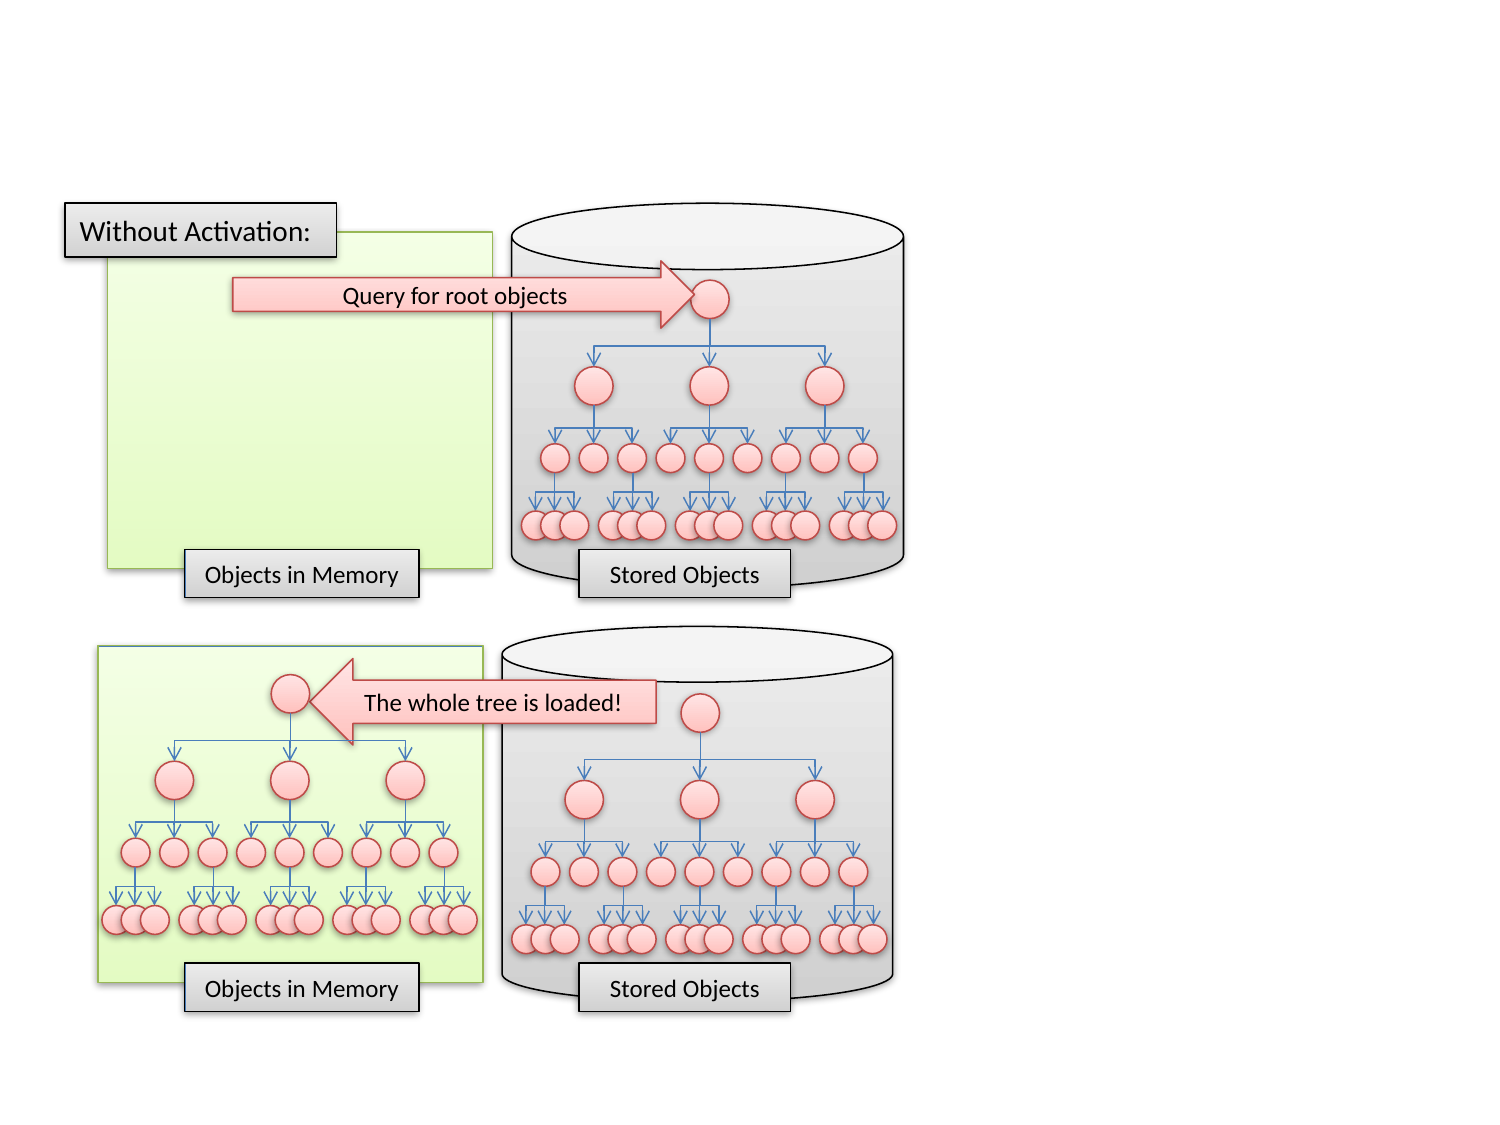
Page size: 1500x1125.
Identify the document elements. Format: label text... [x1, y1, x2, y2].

text_box [655, 444, 686, 474]
text_box [539, 510, 562, 541]
text_box [255, 905, 276, 936]
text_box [260, 876, 278, 897]
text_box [699, 481, 739, 502]
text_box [853, 481, 893, 502]
text_box [741, 924, 764, 955]
text_box [838, 857, 869, 888]
text_box [351, 906, 373, 936]
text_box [415, 876, 433, 897]
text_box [106, 876, 124, 897]
text_box [693, 452, 725, 474]
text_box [660, 818, 698, 858]
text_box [689, 895, 729, 916]
text_box [351, 838, 382, 868]
text_box [674, 510, 697, 541]
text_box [627, 284, 677, 401]
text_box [289, 799, 329, 839]
text_box [559, 510, 590, 541]
text_box [684, 924, 706, 955]
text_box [699, 818, 739, 858]
text_box [616, 510, 639, 541]
text_box [568, 866, 600, 888]
text_box Objects in Memory [184, 549, 420, 598]
text_box [597, 510, 620, 541]
text_box [158, 846, 190, 868]
text_box [564, 779, 605, 817]
text_box [511, 924, 533, 955]
text_box [154, 760, 195, 798]
text_box [107, 231, 493, 569]
text_box [520, 510, 543, 541]
text_box [409, 905, 430, 936]
text_box [636, 510, 667, 541]
text_box [799, 866, 831, 888]
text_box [623, 481, 662, 502]
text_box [785, 404, 823, 445]
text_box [525, 481, 543, 502]
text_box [593, 405, 633, 444]
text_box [434, 876, 474, 897]
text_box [208, 678, 257, 796]
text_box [824, 405, 864, 444]
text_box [743, 285, 792, 401]
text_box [535, 895, 575, 916]
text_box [280, 876, 319, 897]
text_box [197, 838, 228, 868]
text_box [269, 760, 310, 798]
text_box [97, 645, 484, 916]
text_box [770, 444, 802, 474]
text_box [270, 673, 311, 714]
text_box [766, 895, 806, 916]
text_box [554, 404, 592, 445]
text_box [613, 895, 653, 916]
text_box [770, 510, 793, 541]
text_box [866, 510, 898, 541]
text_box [545, 818, 582, 858]
text_box Without Activation: [64, 202, 337, 258]
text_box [203, 876, 243, 897]
text_box [693, 510, 716, 541]
text_box [857, 924, 888, 955]
text_box [818, 924, 841, 955]
text_box [370, 905, 401, 936]
text_box Stored Objects [578, 962, 791, 1012]
text_box [389, 846, 421, 868]
text_box [761, 857, 792, 887]
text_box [733, 698, 783, 815]
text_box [544, 481, 584, 502]
text_box [235, 838, 267, 868]
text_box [708, 405, 748, 444]
text_box [274, 846, 305, 868]
text_box [680, 693, 721, 734]
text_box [844, 895, 884, 916]
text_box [184, 876, 202, 897]
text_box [617, 698, 667, 815]
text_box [834, 481, 852, 502]
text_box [776, 818, 813, 858]
text_box [684, 866, 715, 888]
text_box [761, 924, 783, 955]
text_box [722, 857, 754, 888]
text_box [825, 895, 843, 916]
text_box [603, 481, 621, 502]
text_box [679, 779, 720, 817]
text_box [356, 876, 396, 897]
text_box Query for root objects [231, 260, 696, 313]
text_box Objects in Memory [184, 962, 420, 1012]
text_box [428, 906, 449, 936]
text_box Stored Objects [578, 549, 791, 598]
text_box [703, 924, 734, 955]
text_box [795, 779, 836, 817]
text_box [689, 366, 730, 403]
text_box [670, 404, 707, 445]
text_box [664, 924, 687, 955]
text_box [250, 799, 288, 839]
text_box [510, 202, 905, 586]
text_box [756, 481, 774, 502]
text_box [366, 799, 403, 839]
text_box [312, 838, 344, 868]
text_box [139, 905, 171, 936]
text_box [626, 924, 657, 955]
text_box [645, 857, 677, 888]
text_box [809, 452, 840, 474]
text_box [616, 443, 648, 474]
text_box [274, 906, 296, 936]
text_box [501, 625, 894, 999]
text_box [594, 895, 612, 916]
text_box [670, 895, 688, 916]
text_box [530, 924, 552, 955]
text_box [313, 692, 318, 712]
text_box [790, 510, 821, 541]
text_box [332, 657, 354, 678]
text_box [838, 924, 860, 955]
text_box [713, 510, 744, 541]
text_box The whole tree is loaded! [373, 679, 657, 725]
text_box [588, 924, 610, 955]
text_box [336, 876, 355, 897]
text_box [447, 905, 478, 936]
text_box [216, 905, 248, 936]
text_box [680, 481, 698, 502]
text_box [515, 895, 534, 916]
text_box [746, 895, 764, 916]
text_box [847, 443, 879, 474]
text_box [573, 366, 614, 403]
text_box [97, 731, 484, 983]
text_box [732, 443, 763, 474]
text_box [751, 510, 774, 541]
text_box [539, 444, 571, 474]
text_box [691, 279, 730, 320]
text_box [120, 838, 151, 868]
text_box [607, 924, 629, 955]
text_box [578, 452, 609, 474]
text_box [197, 906, 219, 936]
text_box [780, 924, 811, 955]
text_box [125, 876, 165, 897]
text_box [583, 818, 623, 858]
text_box [293, 905, 325, 936]
text_box [428, 838, 459, 868]
text_box [530, 857, 561, 888]
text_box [775, 481, 815, 502]
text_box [814, 818, 854, 858]
text_box [828, 510, 851, 541]
text_box [804, 366, 845, 403]
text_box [135, 799, 172, 839]
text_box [173, 799, 213, 839]
text_box [120, 906, 142, 936]
text_box [178, 905, 199, 936]
text_box [549, 924, 580, 955]
text_box [101, 905, 122, 936]
text_box [385, 760, 426, 798]
text_box [847, 510, 870, 541]
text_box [323, 679, 373, 795]
text_box [332, 905, 353, 936]
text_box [404, 799, 444, 839]
text_box [607, 857, 638, 888]
